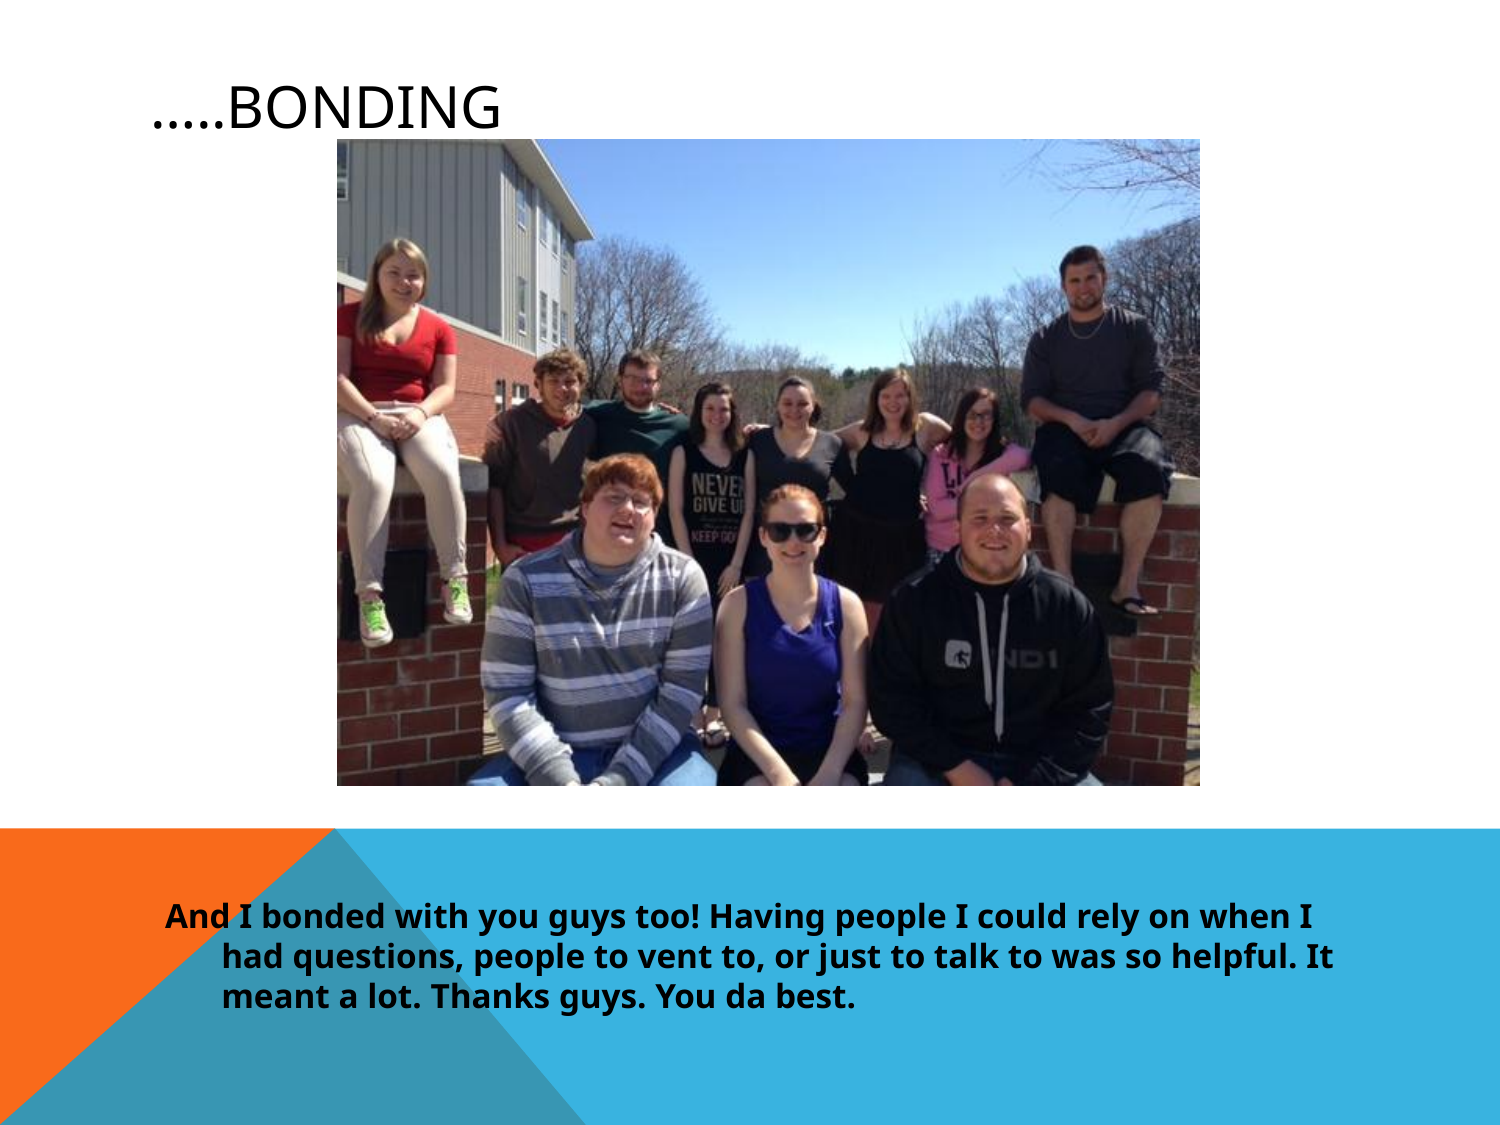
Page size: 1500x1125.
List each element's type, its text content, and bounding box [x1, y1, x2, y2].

title …..Bonding [135, 60, 1369, 150]
list And I bonded with you guys too! Having people I could rely on when I had questions, people to vent to, or just to talk to was so helpful. It meant a lot. Thanks guys. You da best. [150, 887, 1369, 1032]
picture [337, 138, 1201, 787]
